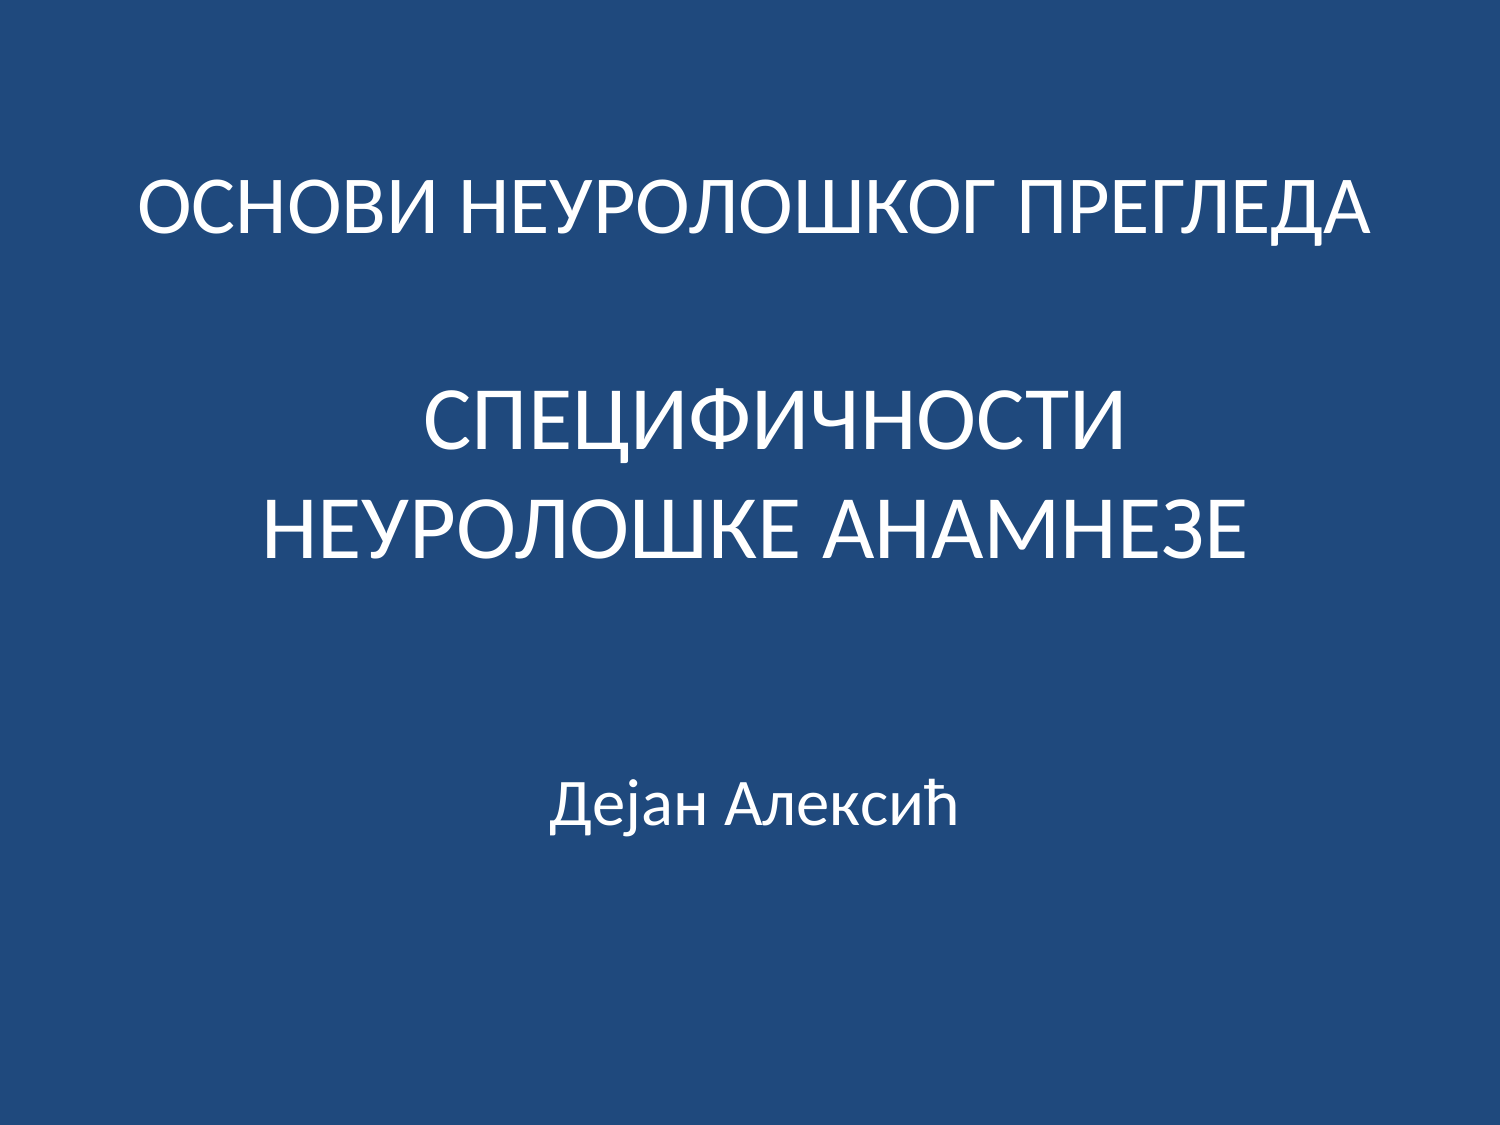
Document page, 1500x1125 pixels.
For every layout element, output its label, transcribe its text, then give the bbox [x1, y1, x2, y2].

subtitle Дејан Алексић [230, 751, 1281, 925]
title ОСНОВИ НЕУРОЛОШКОГ ПРЕГЛЕДА СПЕЦИФИЧНОСТИ НЕУРОЛОШКЕ АНАМНЕЗЕ [117, 137, 1393, 591]
